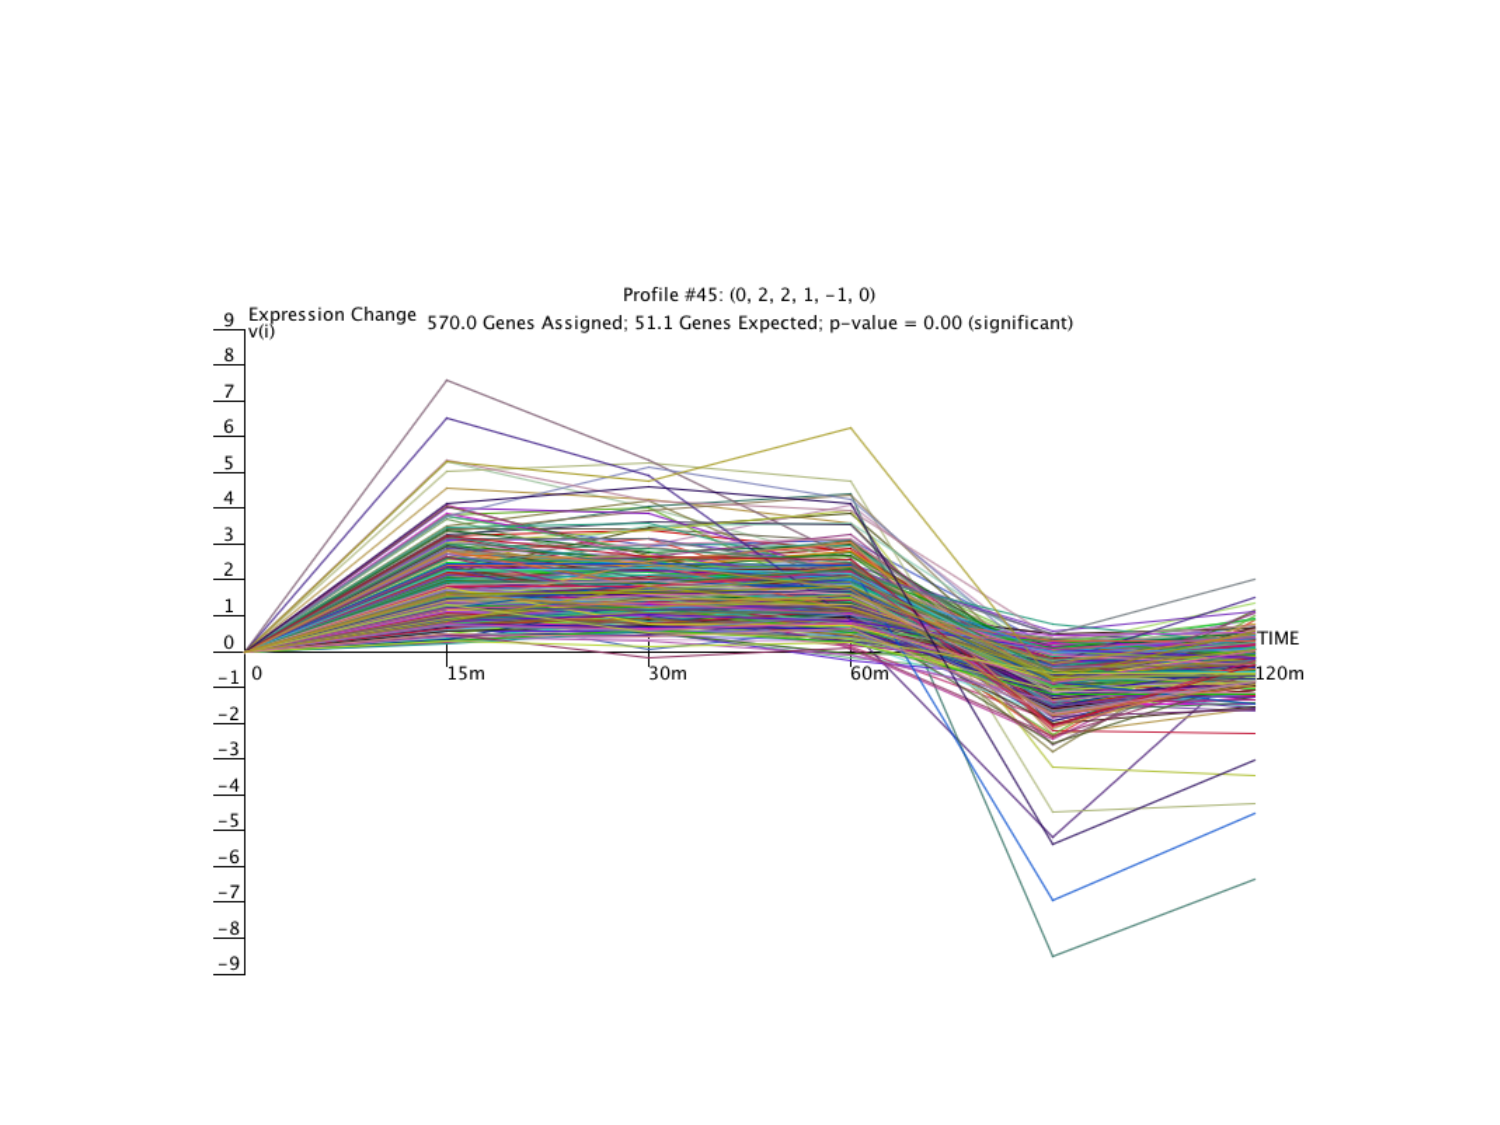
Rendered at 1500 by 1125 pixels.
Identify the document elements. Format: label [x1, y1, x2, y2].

list [191, 262, 1309, 1006]
